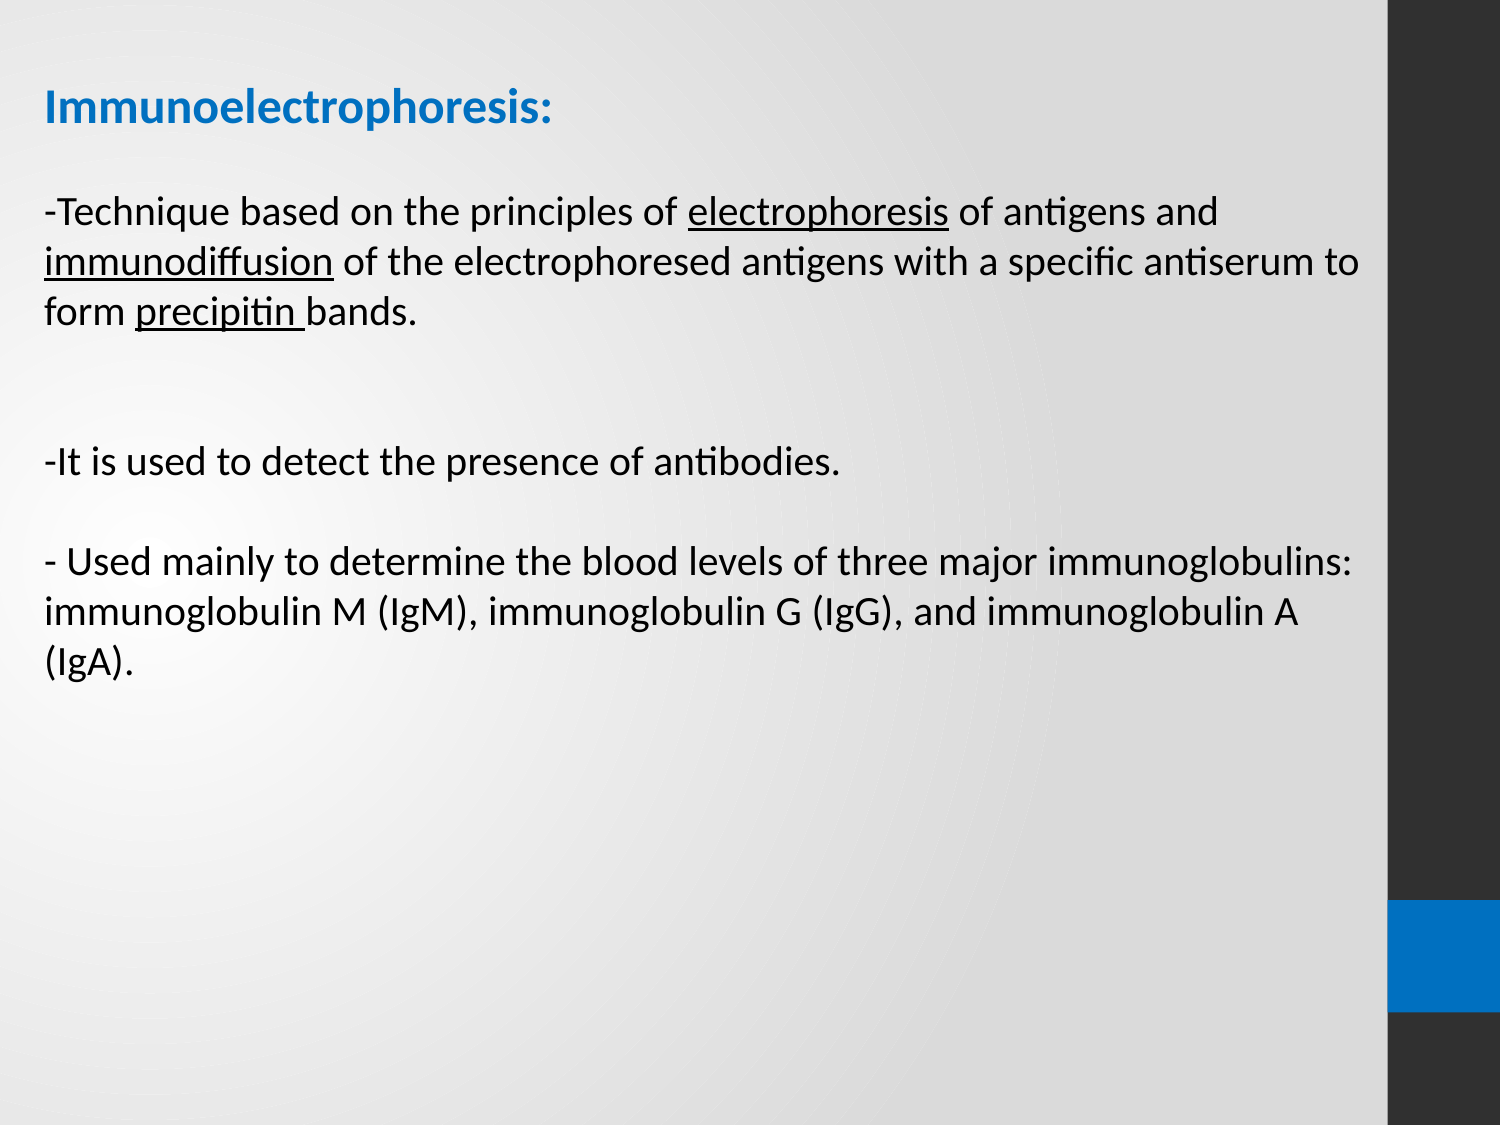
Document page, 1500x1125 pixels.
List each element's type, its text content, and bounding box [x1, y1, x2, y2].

text_box Immunoelectrophoresis: -Technique based on the principles of electrophoresis of antigens and immunodiffusion of the electrophoresed antigens with a specific antiserum to form precipitin bands. -It is used to detect the presence of antibodies. - Used mainly to determine the blood levels of three major immunoglobulins: immunoglobulin M (IgM), immunoglobulin G (IgG), and immunoglobulin A (IgA). [29, 66, 1377, 792]
